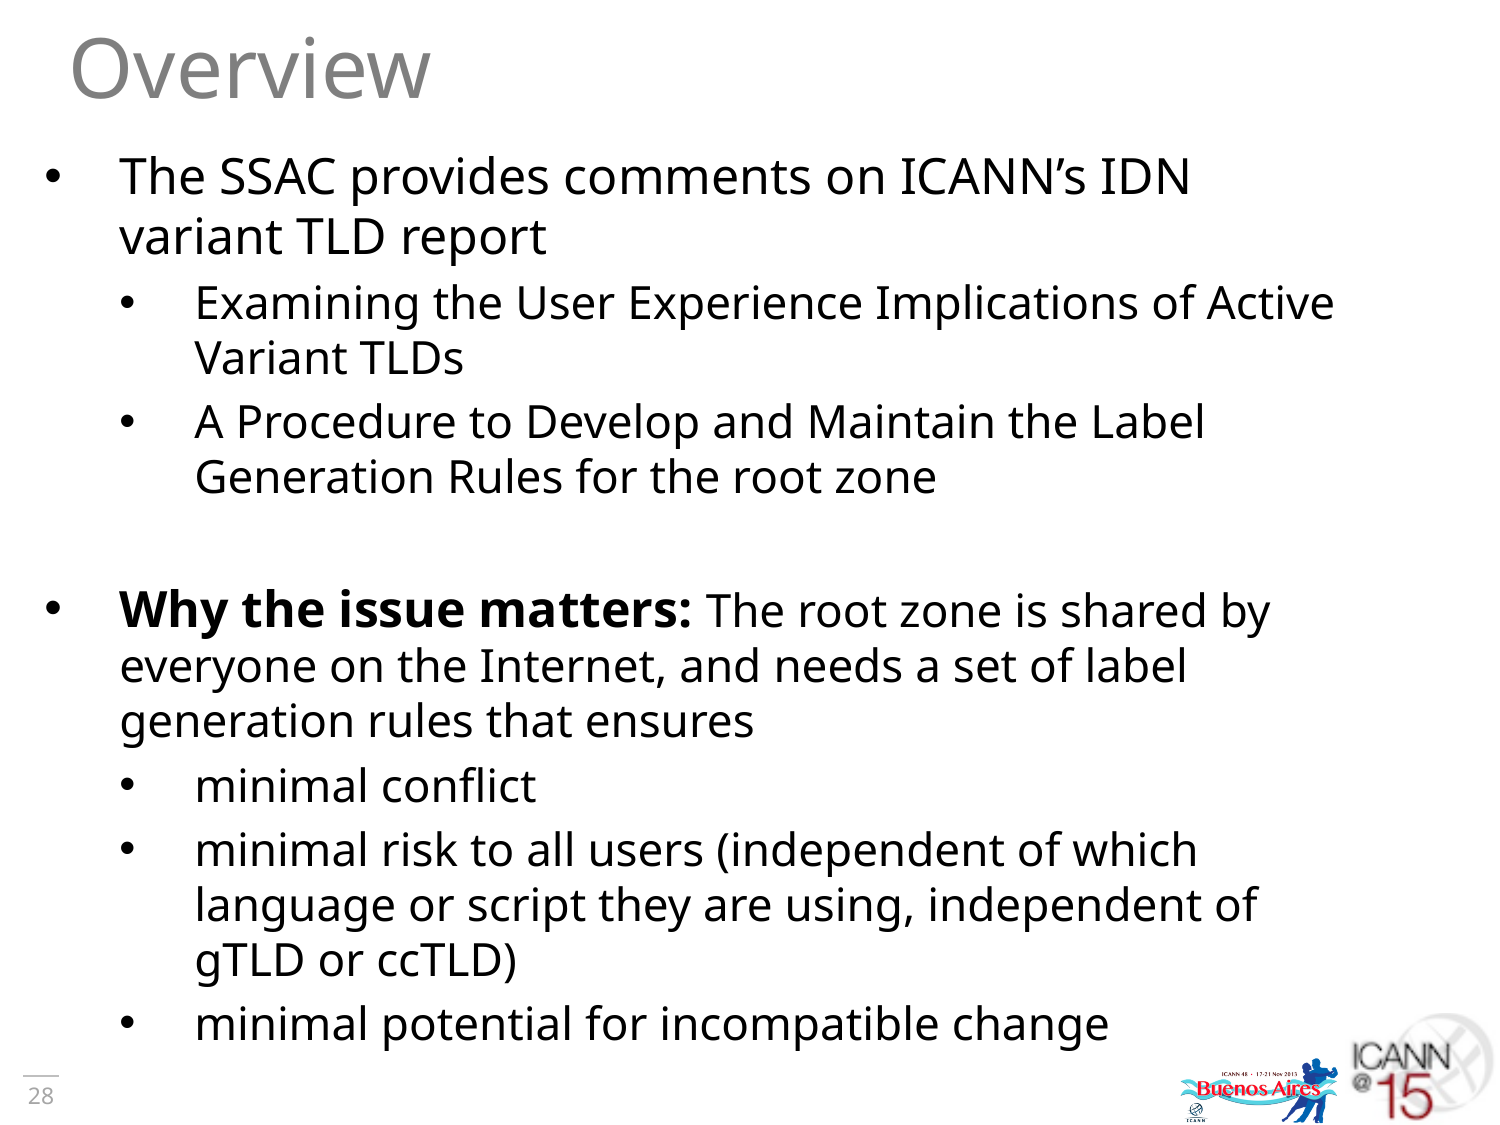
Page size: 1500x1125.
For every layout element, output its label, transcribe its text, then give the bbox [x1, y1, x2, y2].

picture [1353, 1013, 1500, 1125]
list The SSAC provides comments on ICANN’s IDN variant TLD report Examining the User Experience Implications of Active Variant TLDs A Procedure to Develop and Maintain the Label Generation Rules for the root zone Why the issue matters: The root zone is shared by everyone on the Internet, and needs a set of label generation rules that ensures minimal conflict minimal risk to all users (independent of which language or script they are using, independent of gTLD or ccTLD) minimal potential for incompatible change [29, 137, 1353, 1125]
title Overview [53, 7, 1424, 123]
